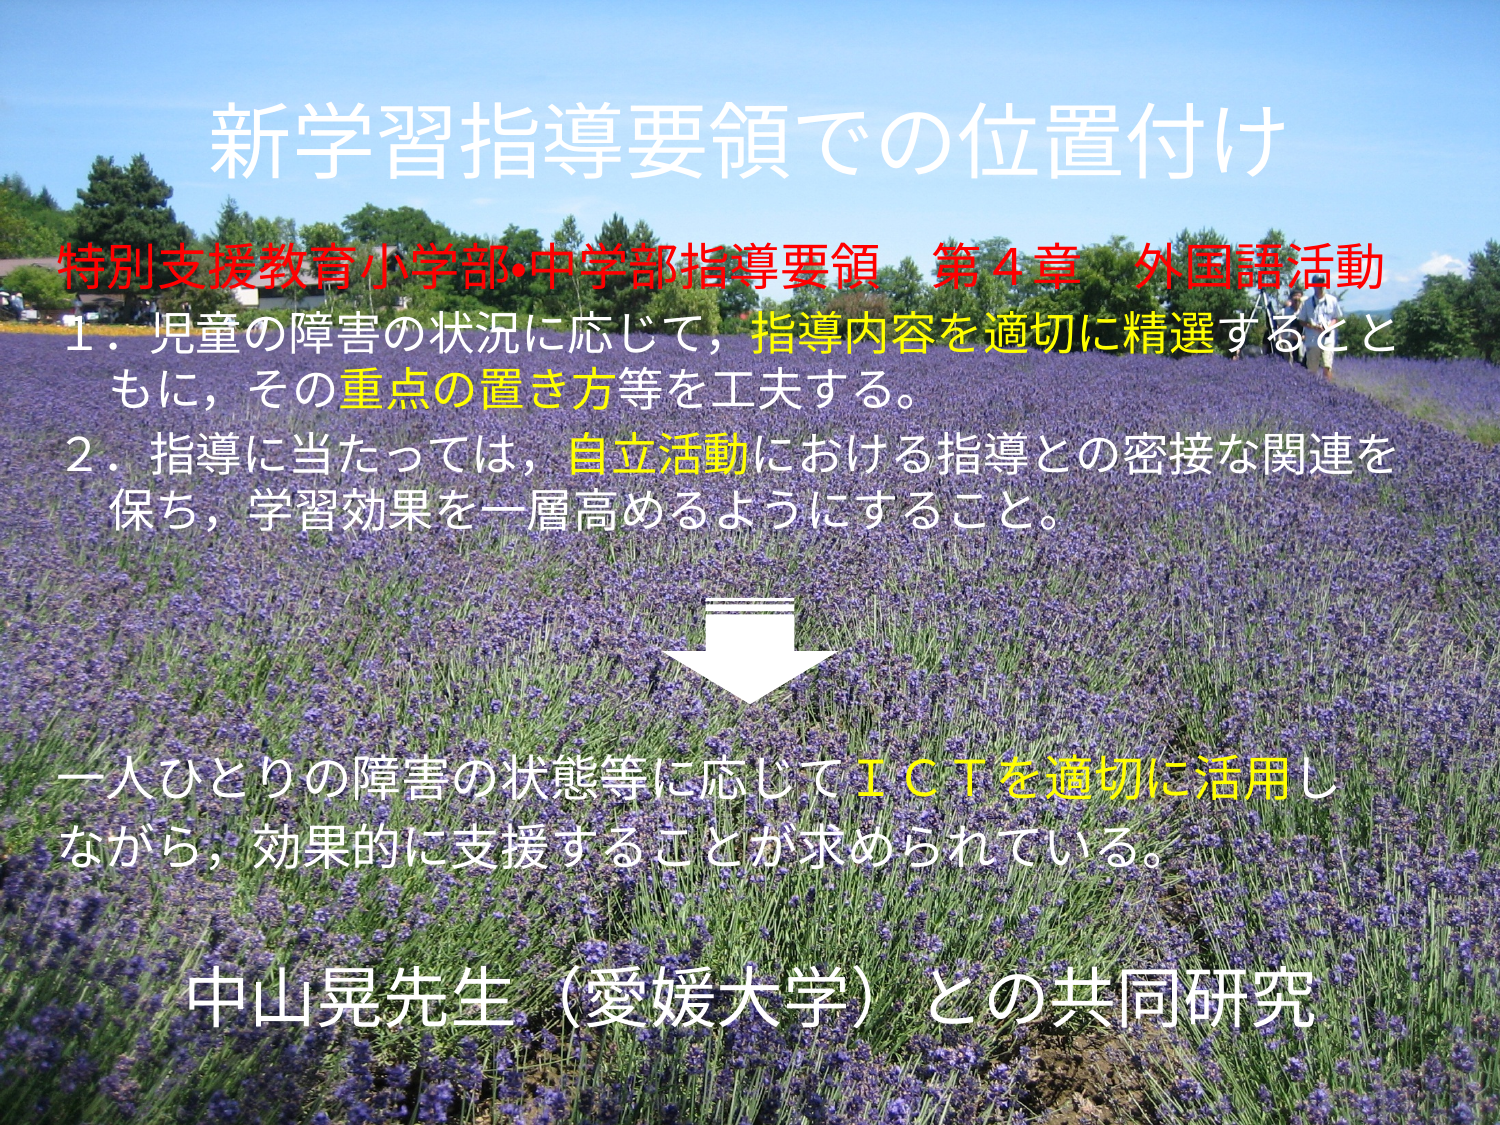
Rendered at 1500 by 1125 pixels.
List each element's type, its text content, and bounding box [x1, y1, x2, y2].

text_box 中山晃先生（愛媛大学）との共同研究 [41, 947, 1459, 1071]
text_box 一人ひとりの障害の状態等に応じてＩＣＴを適切に活用し ながら，効果的に支援することが求められている。 [41, 739, 1459, 917]
title 新学習指導要領での位置付け [75, 45, 1425, 227]
picture [0, 0, 1500, 1125]
text_box [659, 596, 841, 706]
list 特別支援教育小学部・中学部指導要領 第４章 外国語活動 １．児童の障害の状況に応じて，指導内容を適切に精選するとともに，その重点の置き方等を工夫する。 ２．指導に当たっては，自立活動における指導との密接な関連を保ち，学習効果を一層高めるようにすること。 [41, 227, 1459, 587]
